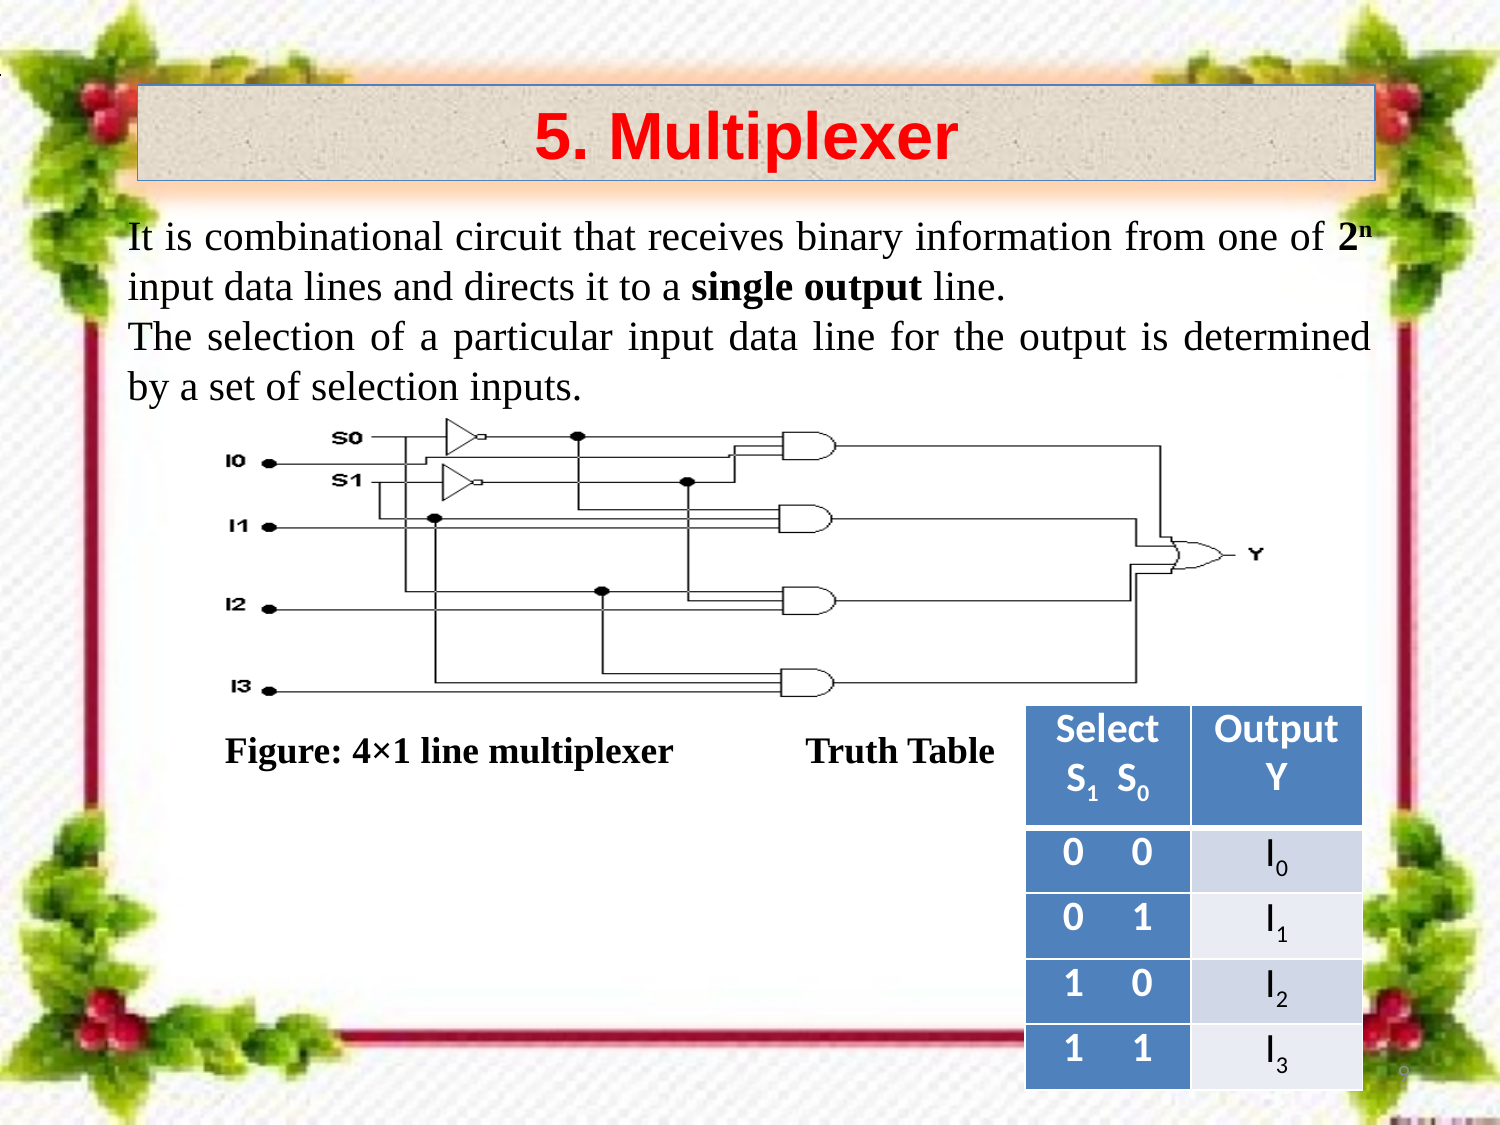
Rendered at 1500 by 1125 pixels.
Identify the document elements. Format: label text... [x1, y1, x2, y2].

table_cell I0 [1192, 831, 1362, 892]
table_cell I2 [1192, 960, 1362, 1023]
table_cell 0 1 [1026, 894, 1190, 958]
picture [0, 0, 1500, 1125]
table_cell 1 0 [1026, 960, 1190, 1023]
table_header Select S1 S0 [1026, 722, 1190, 825]
table_cell 1 1 [1026, 1025, 1190, 1089]
table_cell 0 0 [1026, 831, 1190, 892]
text_box Figure: 4×1 line multiplexer Truth Table [162, 718, 1012, 779]
table_header Output Y [1192, 706, 1362, 825]
text_box It is combinational circuit that receives binary information from one of 2n input data lines and directs it to a single output line. The selection of a particular input data line for the output is determined by a set of selection inputs. [112, 201, 1388, 416]
table_cell I3 [1192, 1025, 1362, 1089]
table_cell I1 [1192, 894, 1362, 958]
slide_number 9 [1074, 1042, 1425, 1103]
text_box 5. Multiplexer [137, 84, 1376, 181]
